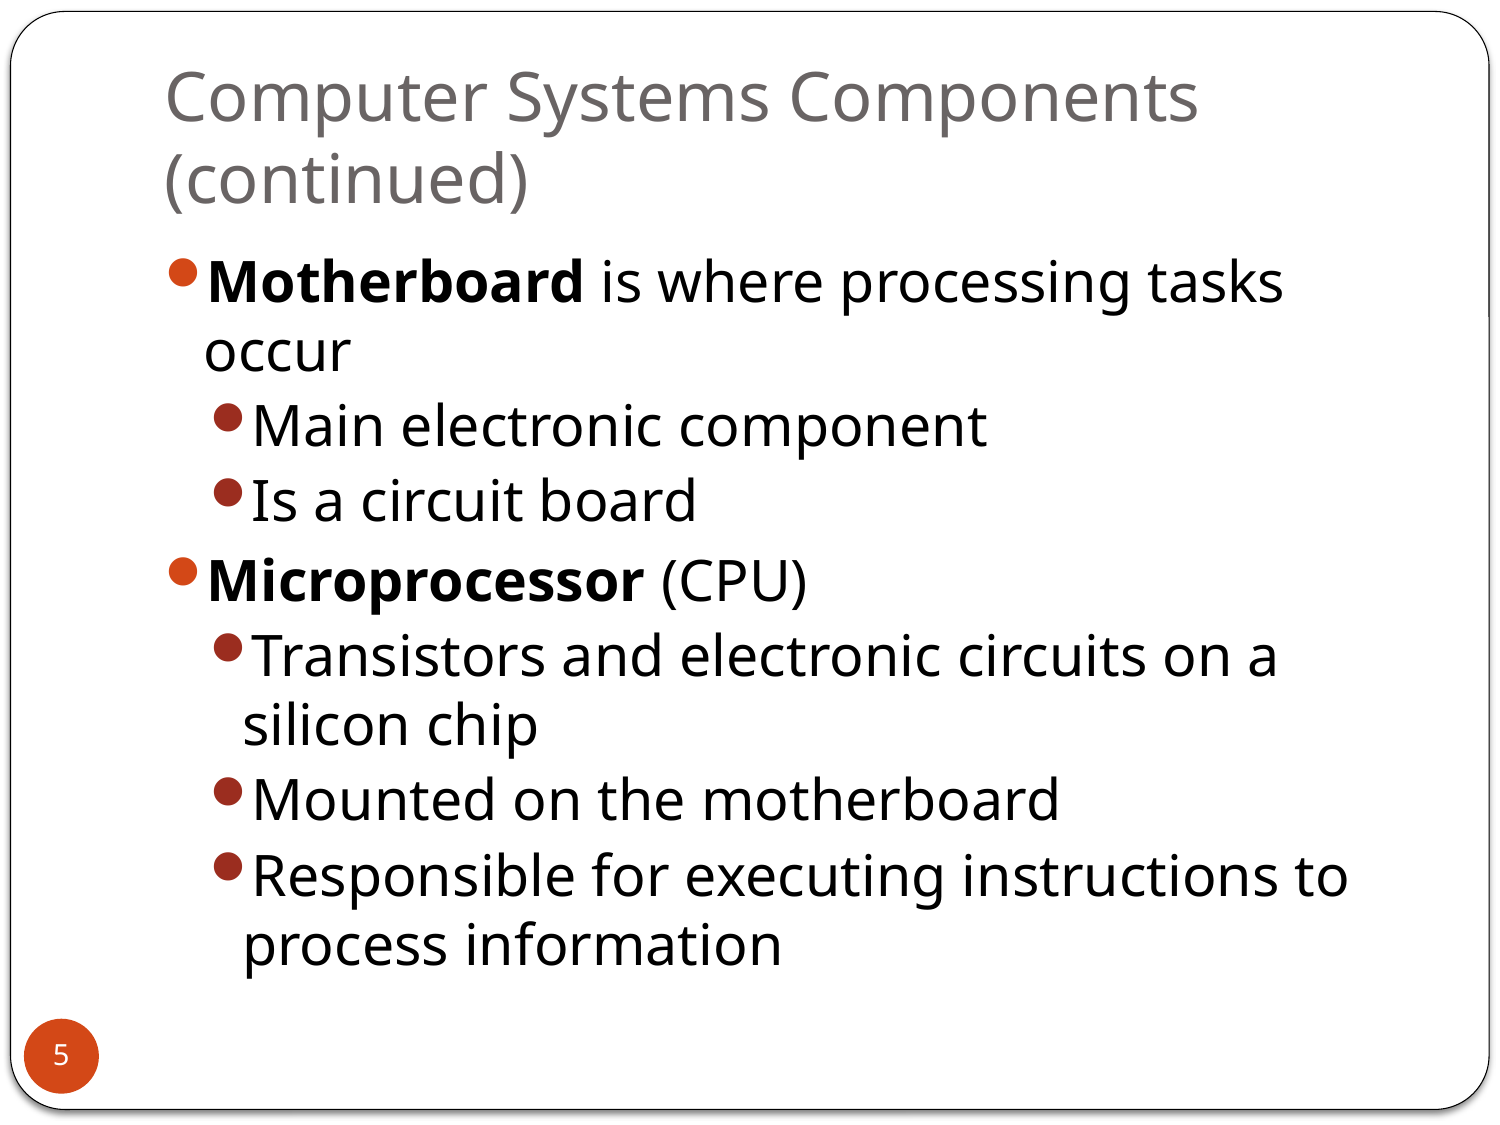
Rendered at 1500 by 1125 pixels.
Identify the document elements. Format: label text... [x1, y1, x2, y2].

list Motherboard is where processing tasks occur Main electronic component Is a circuit board Microprocessor (CPU) Transistors and electronic circuits on a silicon chip Mounted on the motherboard Responsible for executing instructions to process information [150, 237, 1425, 988]
slide_number 5 [23, 1018, 99, 1094]
title Computer Systems Components (continued) [150, 45, 1425, 233]
